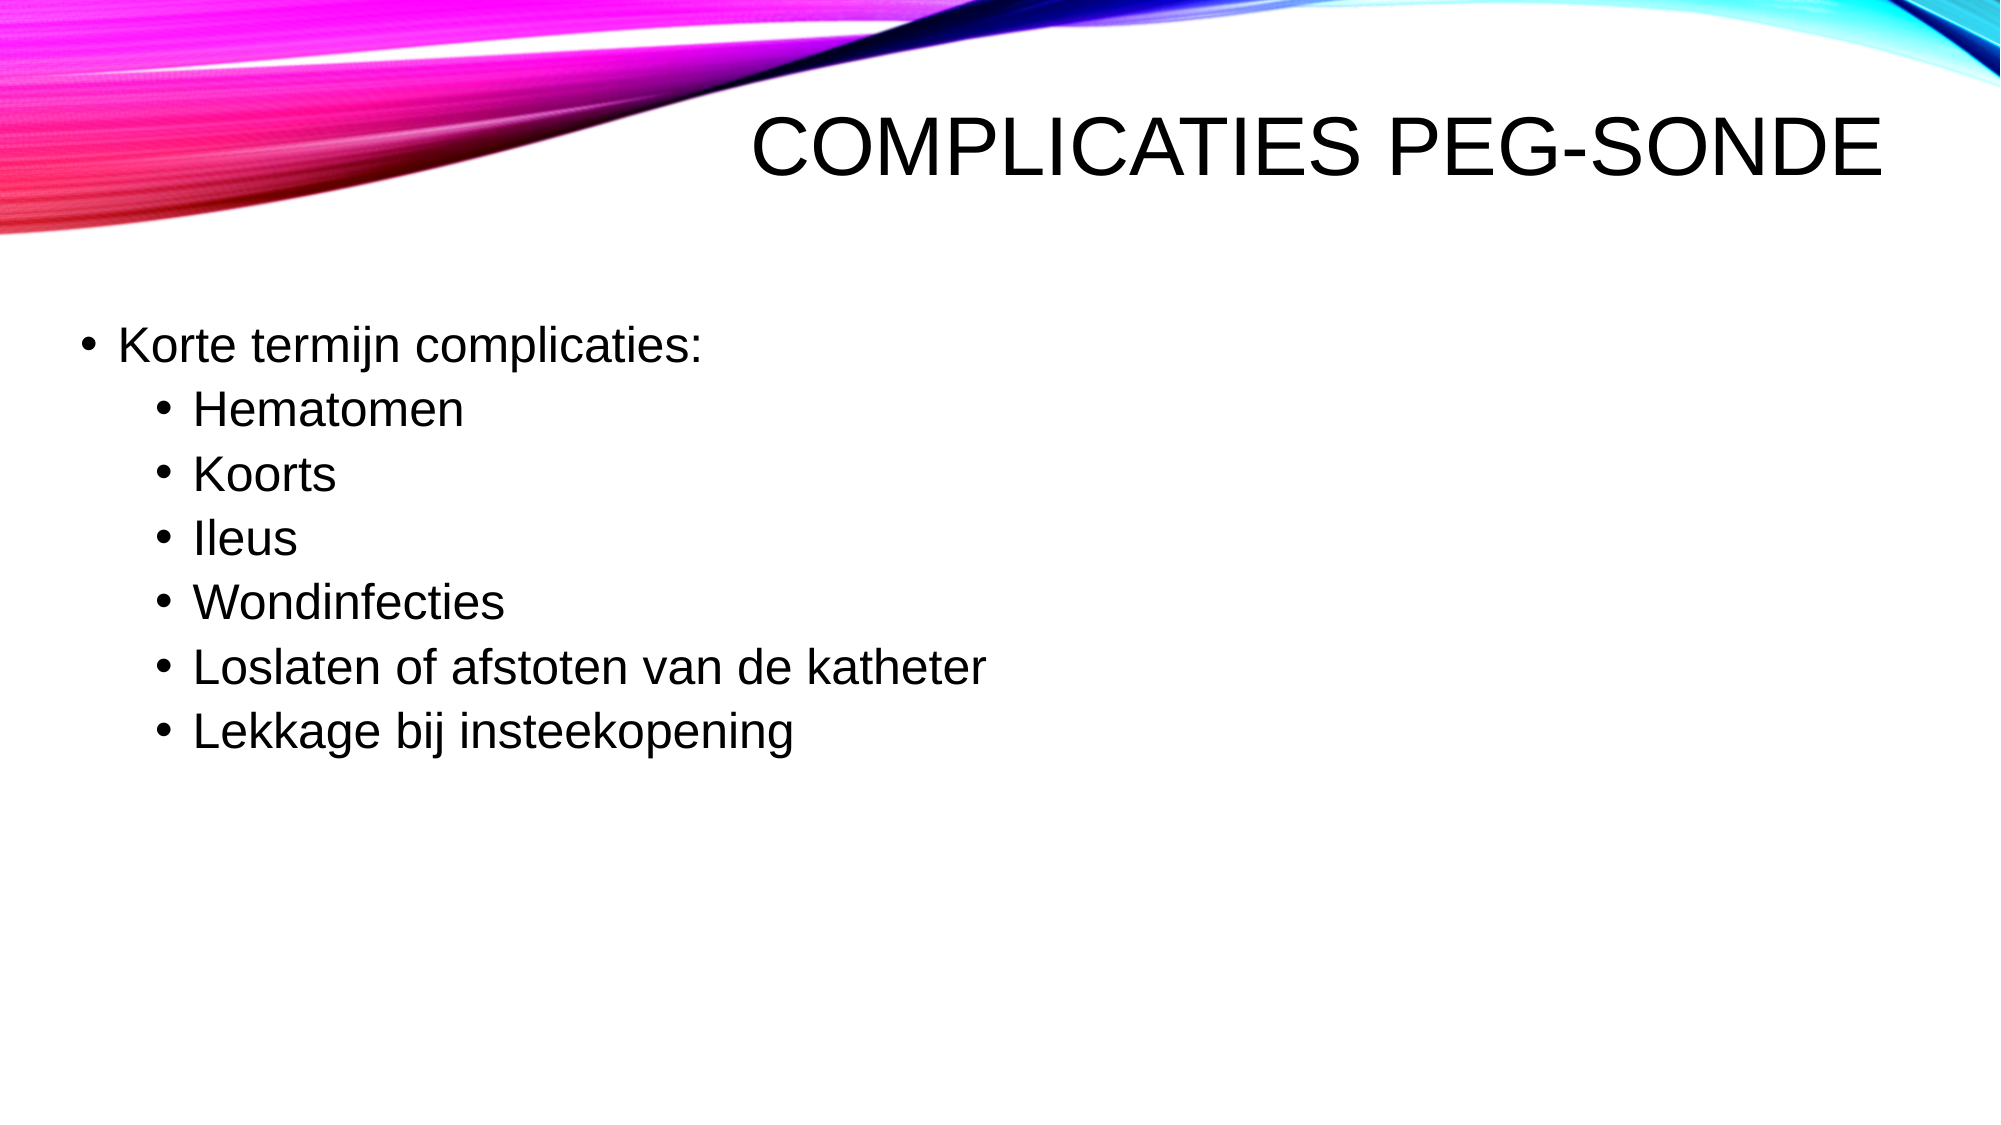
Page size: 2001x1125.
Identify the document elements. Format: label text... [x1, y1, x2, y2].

title Complicaties PEG-sonde [488, 42, 1901, 255]
list Korte termijn complicaties: Hematomen Koorts Ileus Wondinfecties Loslaten of afstoten van de katheter Lekkage bij insteekopening [65, 311, 1416, 1049]
picture [0, 0, 2000, 237]
picture [1910, 0, 2000, 45]
picture [1890, 0, 2000, 75]
